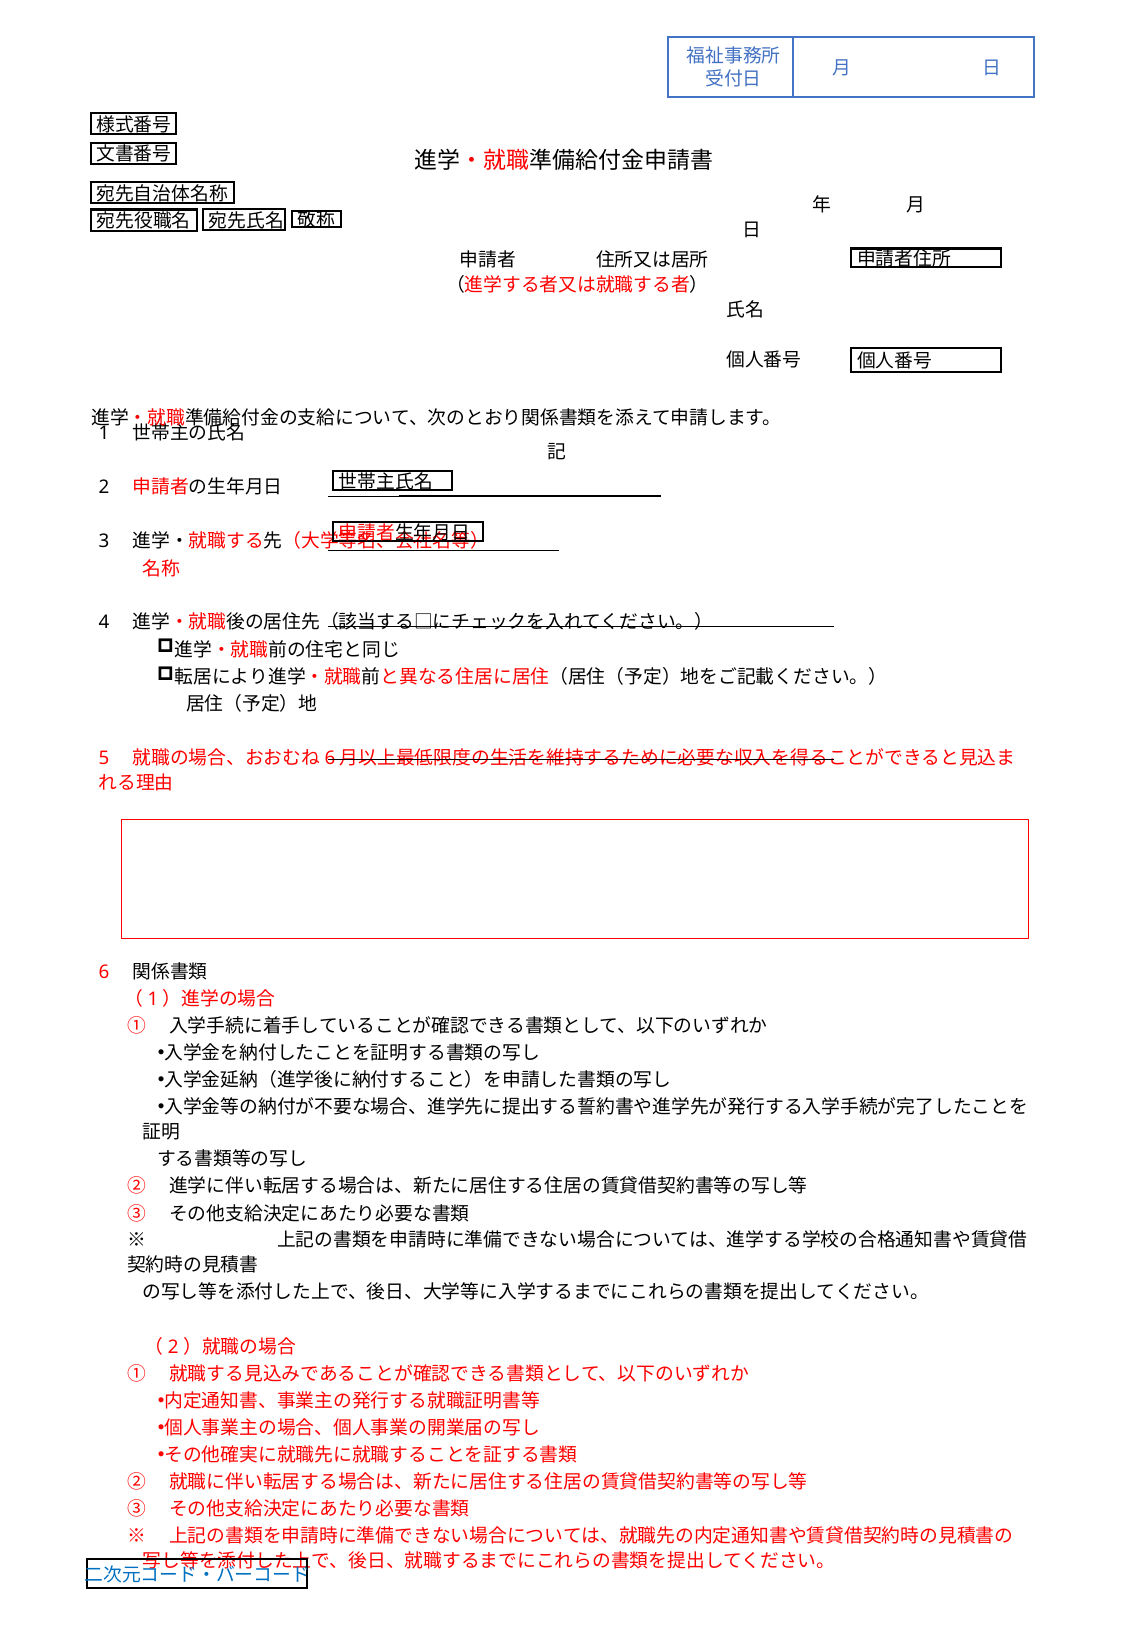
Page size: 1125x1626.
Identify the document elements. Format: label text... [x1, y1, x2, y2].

text_box 申請者住所 [850, 247, 1002, 268]
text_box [667, 36, 1035, 97]
text_box 申請者 住所又は居所 （進学する者又は就職する者） 氏名 個人番号 [446, 245, 1030, 370]
text_box 二次元コード・バーコード [86, 1558, 308, 1589]
text_box 文書番号 [90, 142, 177, 165]
text_box 様式番号 [90, 112, 177, 135]
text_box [90, 181, 342, 231]
text_box 1 世帯主の氏名 2 申請者の生年月日 3 進学・就職する先（大学等名、会社名等） 名称 4 進学・就職後の居住先（該当する□にチェックを入れてください。） 進学・就職前の住宅と同じ 転居により進学・就職前と異なる住居に居住（居住（予定）地をご記載ください。） 居住（予定）地 5 就職の場合、おおむね6月以上最低限度の生活を維持するために必要な収入を得ることができると見込まれる理由 6 関係書類 （1）進学の場合 ① 入学手続に着手していることが確認できる書類として、以下のいずれか 入学金を納付したことを証明する書類の写し 入学金延納（進学後に納付すること）を申請した書類の写し 入学金等の納付が不要な場合、進学先に提出する誓約書や進学先が発行する入学手続が完了したことを証明 する書類等の写し ② 進学に伴い転居する場合は、新たに居住する住居の賃貸借契約書等の写し等 ③ その他支給決定にあたり必要な書類 ※ 上記の書類を申請時に準備できない場合については、進学する学校の合格通知書や賃貸借契約時の見積書 の写し等を添付した上で、後日、大学等に入学するまでにこれらの書類を提出してください。 （2）就職の場合 ① 就職する見込みであることが確認できる書類として、以下のいずれか 内定通知書、事業主の発行する就職証明書等 個人事業主の場合、個人事業の開業届の写し その他確実に就職先に就職することを証する書類 ② 就職に伴い転居する場合は、新たに居住する住居の賃貸借契約書等の写し等 ③ その他支給決定にあたり必要な書類 ※ 上記の書類を申請時に準備できない場合については、就職先の内定通知書や賃貸借契約時の見積書の写し等を添付した上で、後日、就職するまでにこれらの書類を提出してください。 [83, 418, 1029, 1571]
text_box [121, 819, 1029, 939]
text_box 申請者生年月日 [332, 521, 484, 542]
text_box 進学・就職準備給付金申請書 [91, 138, 1037, 181]
text_box 進学・就職準備給付金の支給について、次のとおり関係書類を添えて申請します。 [91, 403, 1037, 428]
text_box 個人番号 [850, 347, 1002, 373]
text_box 世帯主氏名 [332, 470, 453, 491]
text_box 年 月 日 [723, 189, 1010, 240]
